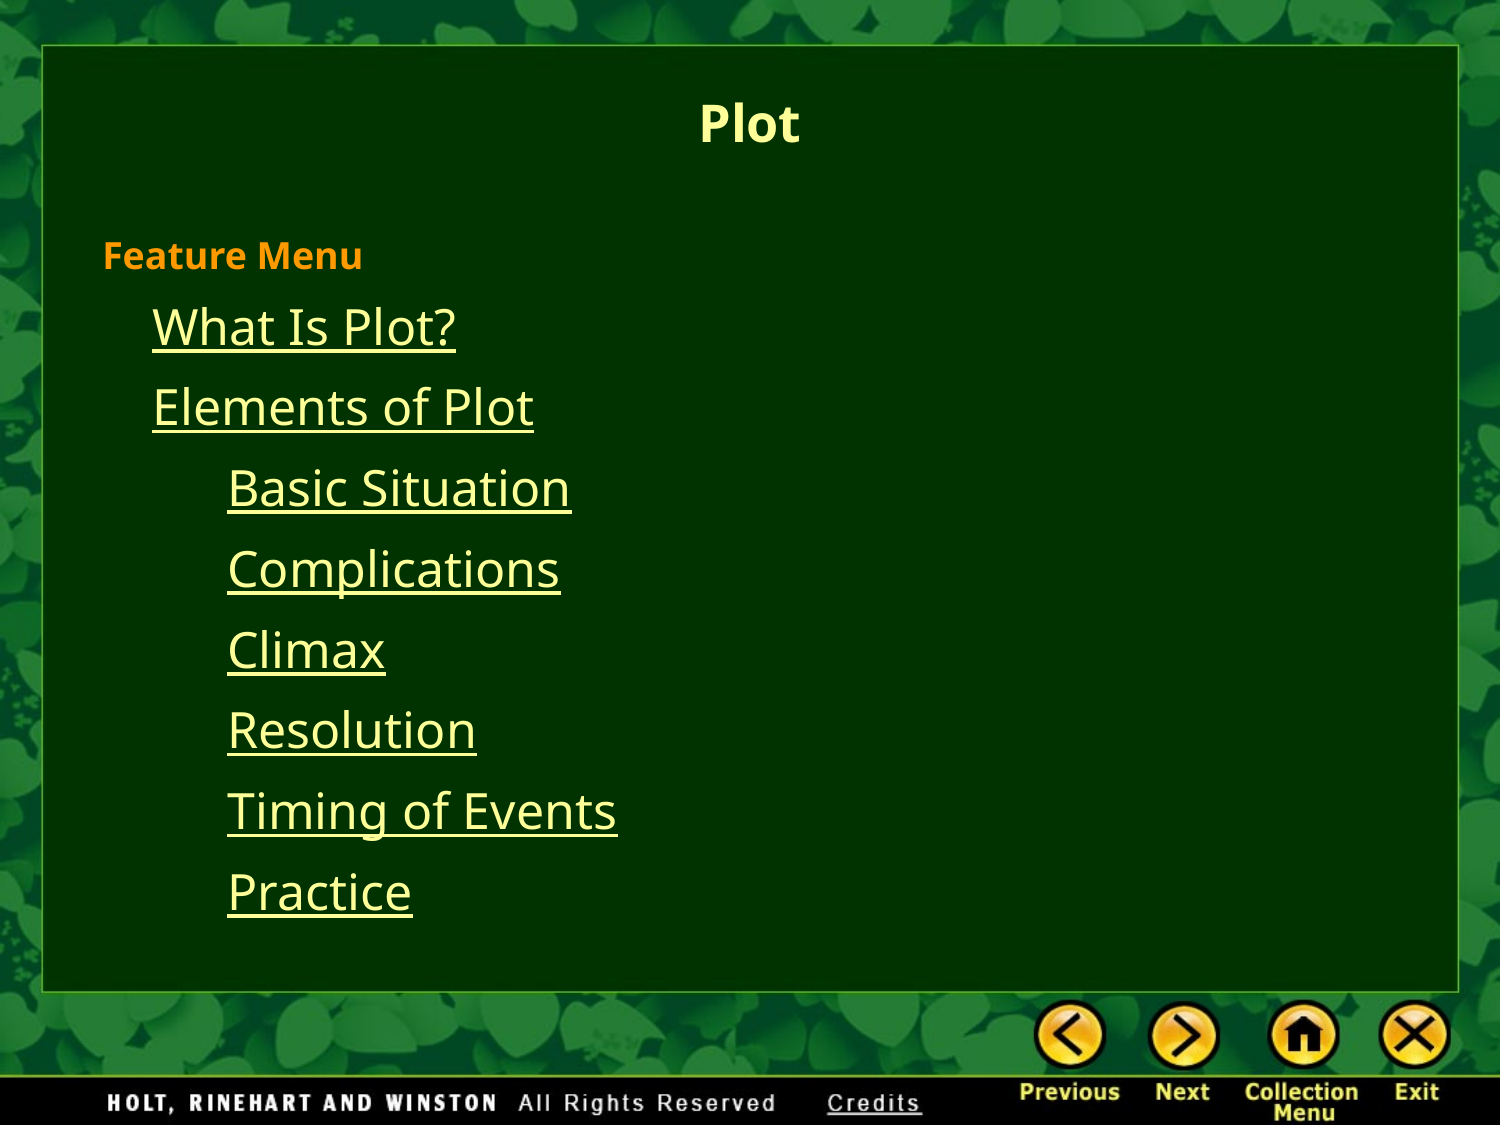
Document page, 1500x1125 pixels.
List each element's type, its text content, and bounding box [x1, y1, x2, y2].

text_box [1233, 975, 1365, 1125]
text_box Feature Menu [87, 224, 452, 285]
picture [0, 0, 1500, 1125]
title Plot [87, 56, 1413, 188]
text_box What Is Plot? Elements of Plot Basic Situation Complications Climax Resolution Timing of Events Practice [137, 287, 1413, 937]
text_box [985, 975, 1142, 1125]
